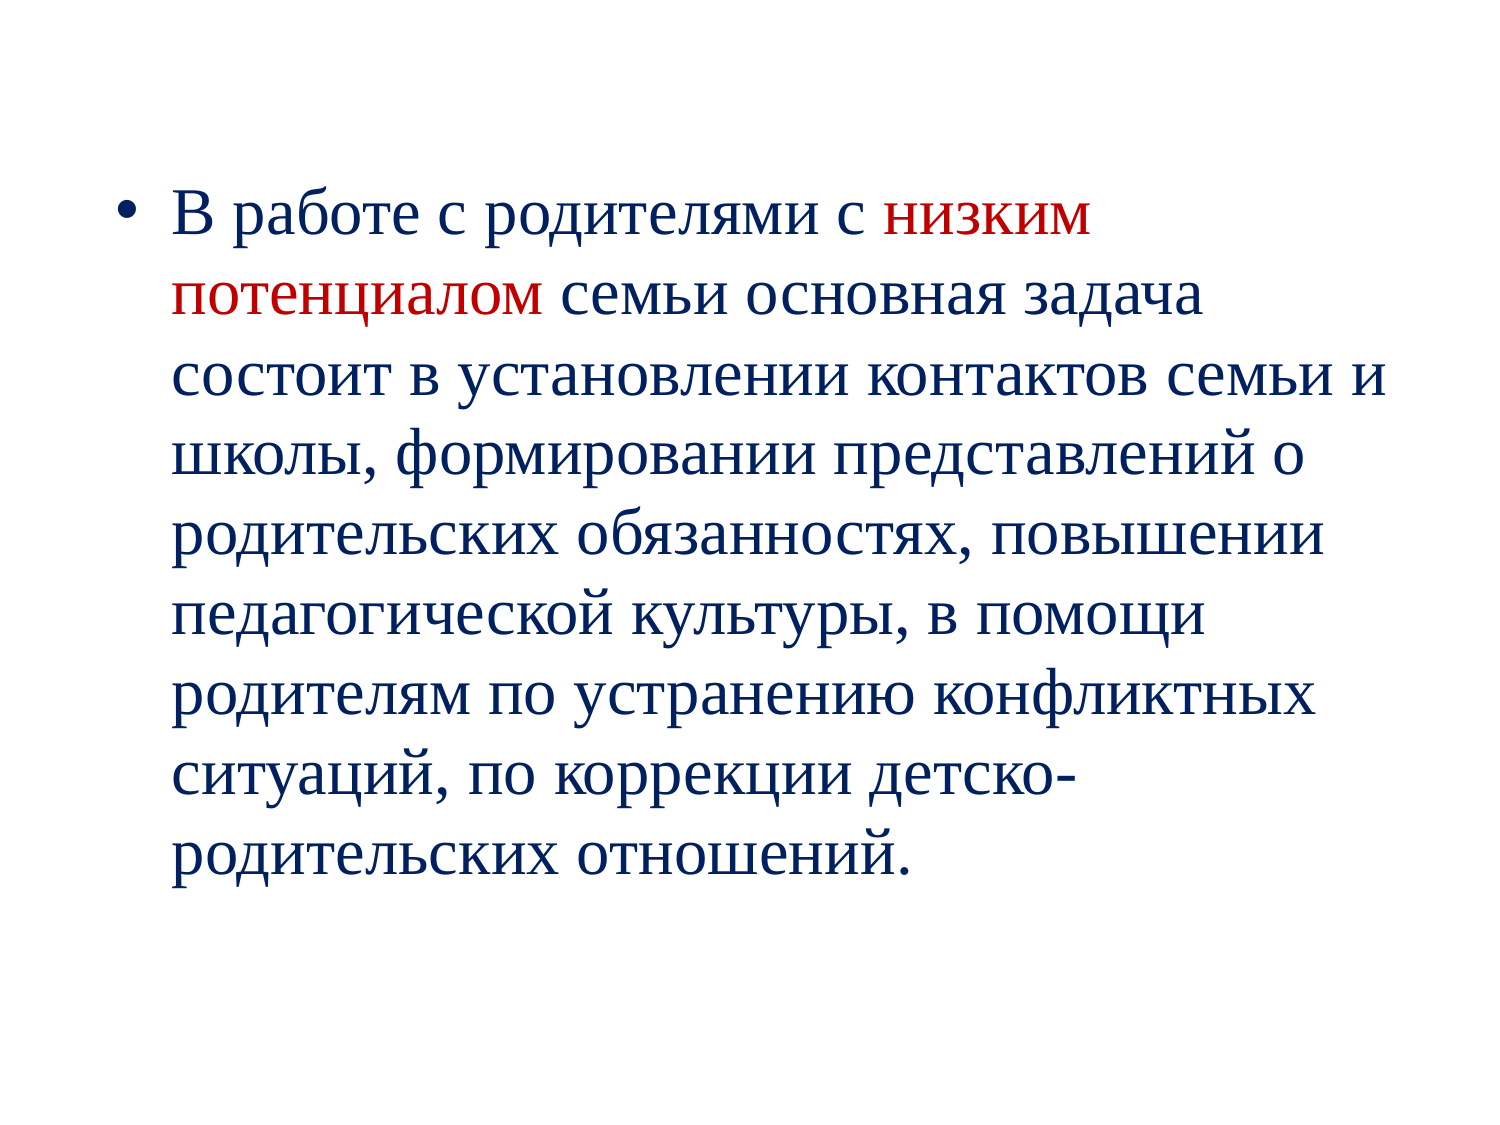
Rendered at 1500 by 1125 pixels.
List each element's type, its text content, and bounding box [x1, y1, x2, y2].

list В работе с родителями с низким потенциалом семьи основная задача состоит в установлении контактов семьи и школы, формировании представлений о родительских обязанностях, повышении педагогической культуры, в помощи родителям по устранению конфликтных ситуаций, по коррекции детско-родительских отношений. [100, 160, 1425, 1005]
